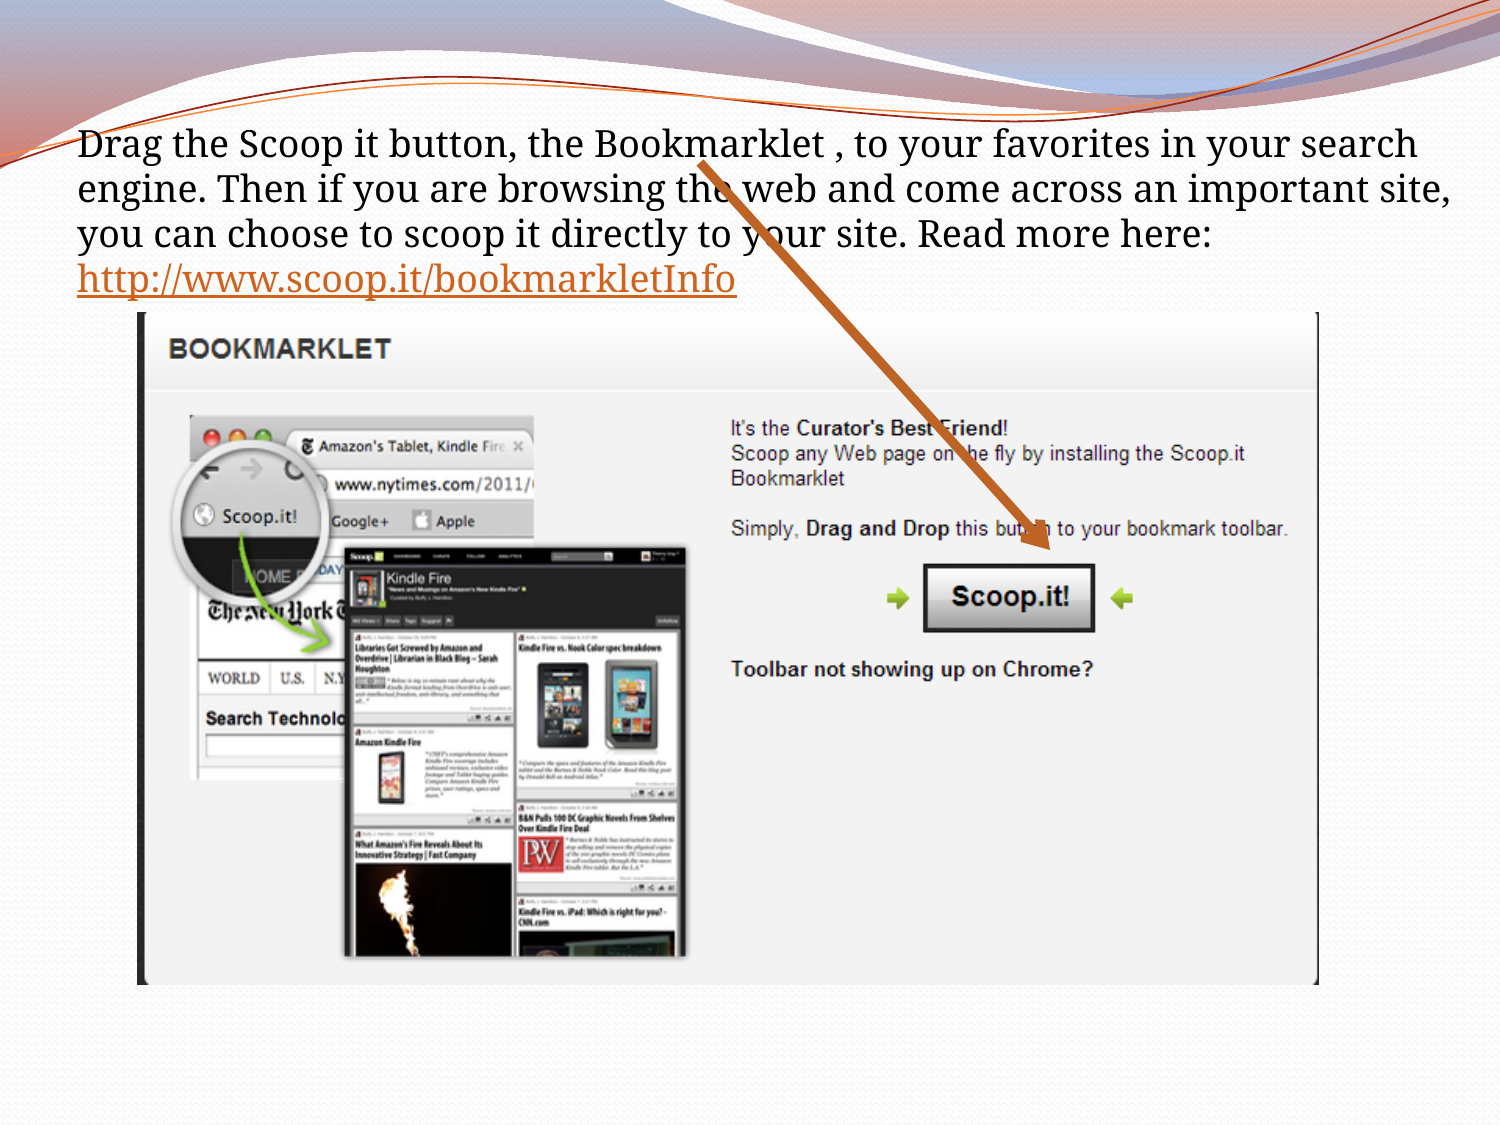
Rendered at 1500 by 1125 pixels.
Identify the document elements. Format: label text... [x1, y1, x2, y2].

picture [137, 312, 1319, 985]
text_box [699, 162, 1051, 551]
text_box Drag the Scoop it button, the Bookmarklet , to your favorites in your search engine. Then if you are browsing the web and come across an important site, you can choose to scoop it directly to your site. Read more here: http://www.scoop.it/bookmarkletInfo [62, 112, 1500, 359]
